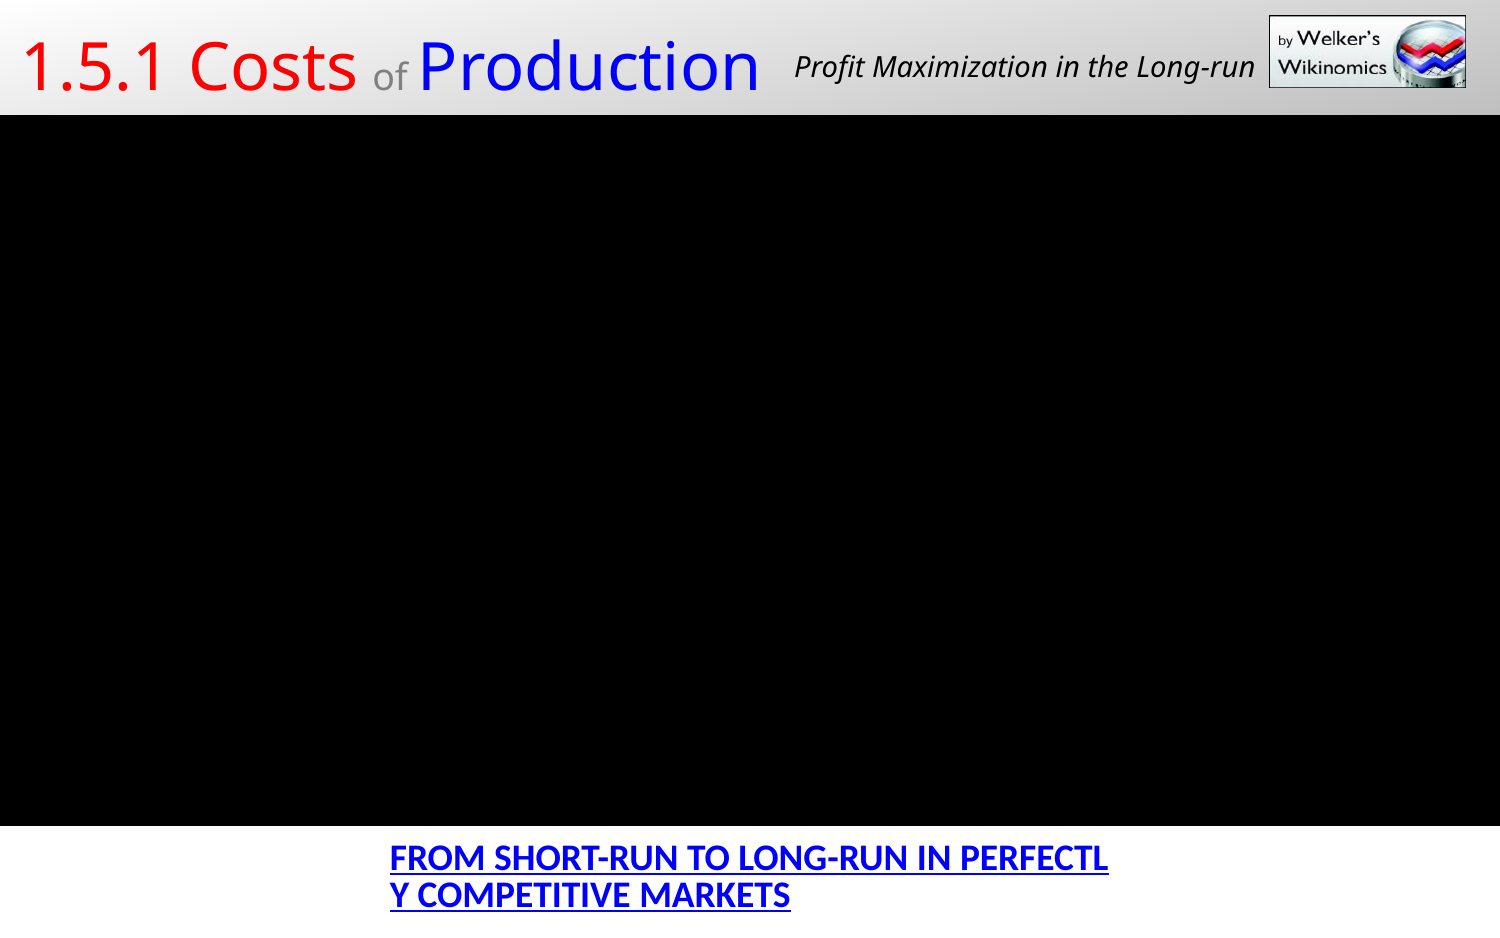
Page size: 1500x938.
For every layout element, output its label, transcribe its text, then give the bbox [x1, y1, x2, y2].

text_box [0, 0, 1500, 113]
text_box FROM SHORT-RUN TO LONG-RUN IN PERFECTLY COMPETITIVE MARKETS [374, 836, 1125, 885]
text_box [0, 114, 1500, 828]
